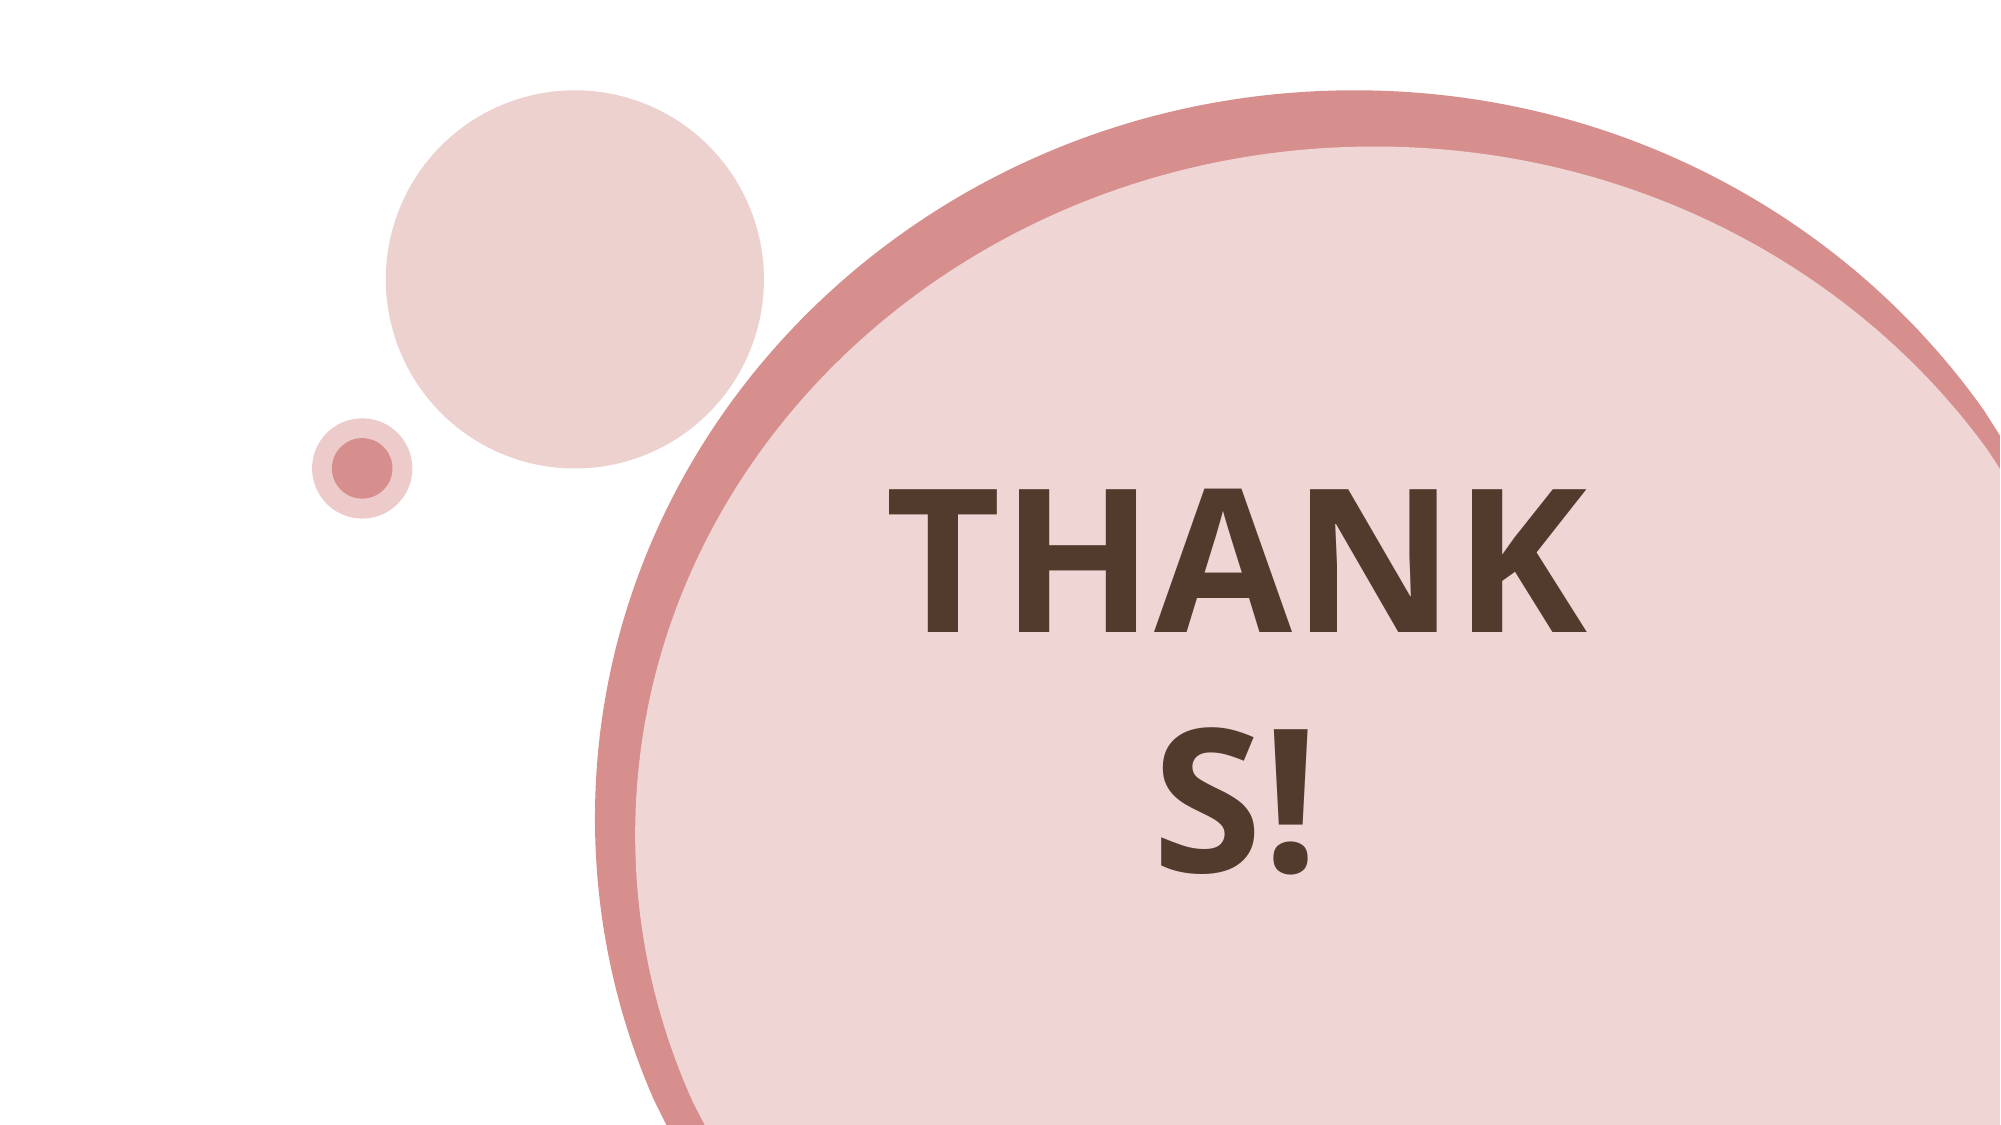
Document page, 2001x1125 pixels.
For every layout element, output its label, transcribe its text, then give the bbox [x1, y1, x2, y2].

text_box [312, 418, 413, 519]
text_box THANKS! [825, 562, 1648, 783]
text_box [384, 89, 765, 470]
text_box [594, 90, 2000, 1125]
text_box [634, 145, 2000, 1125]
